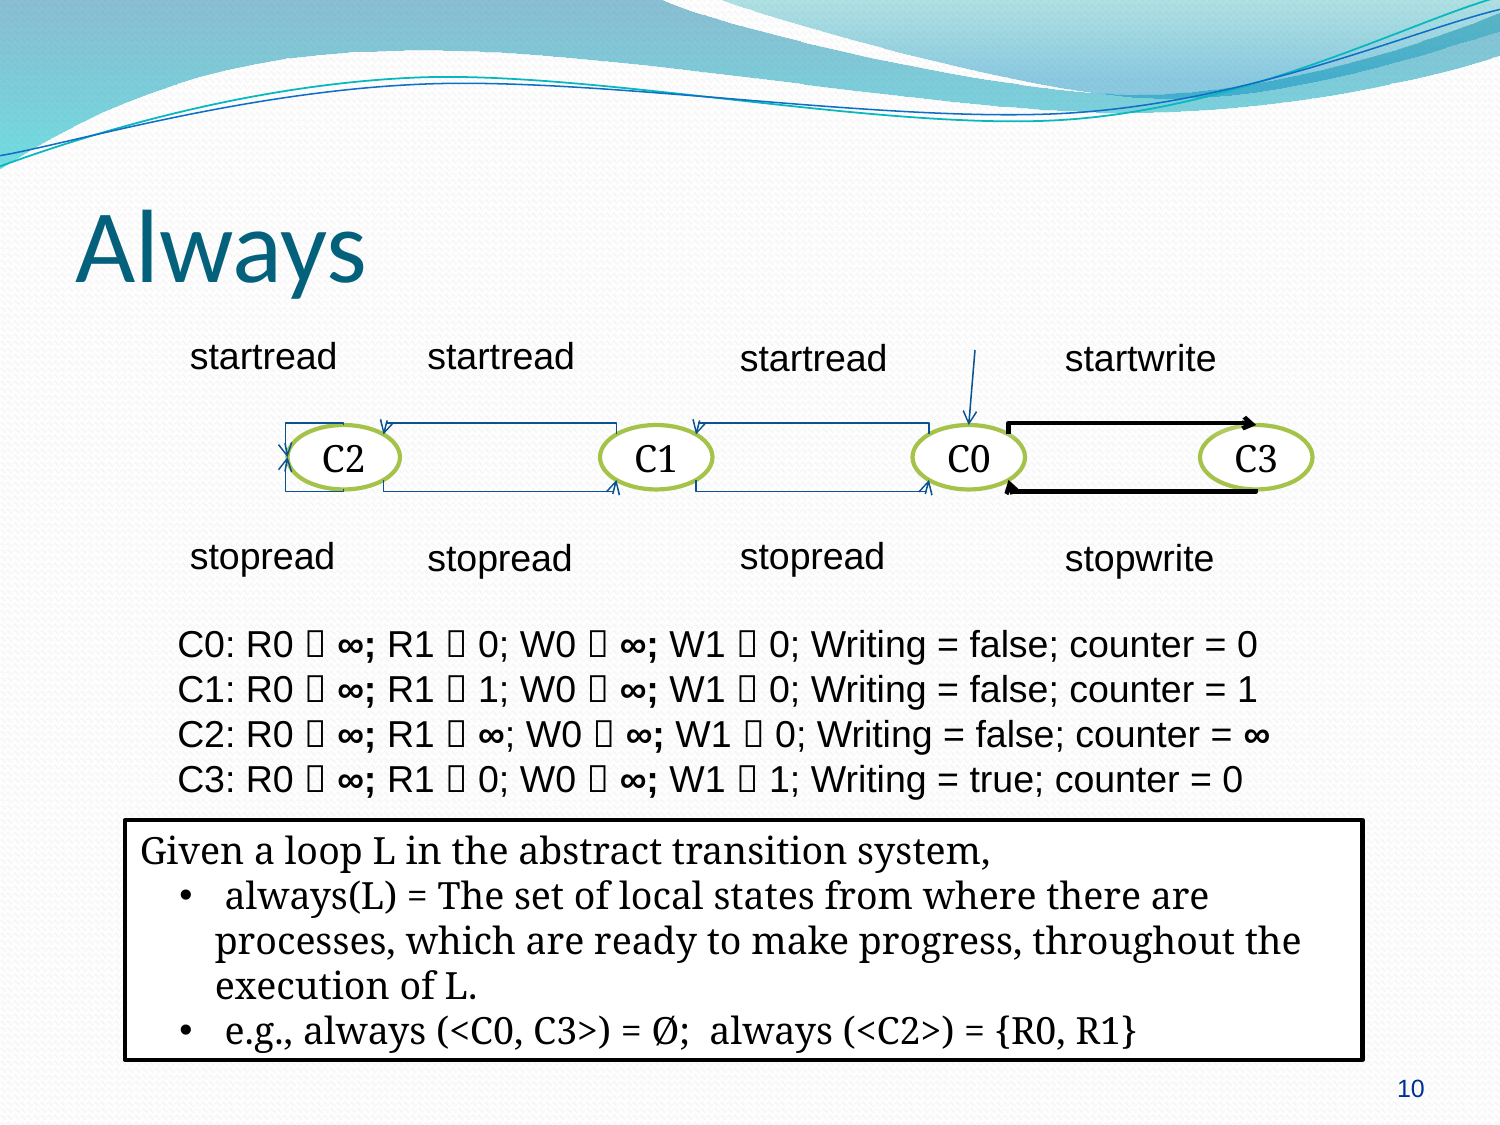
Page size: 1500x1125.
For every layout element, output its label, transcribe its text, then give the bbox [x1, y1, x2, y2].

slide_number 10 [1299, 1042, 1425, 1103]
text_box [934, 384, 1010, 391]
title Always [74, 115, 1426, 304]
text_box Given a loop L in the abstract transition system, always(L) = The set of local states from where there are processes, which are ready to make progress, throughout the execution of L. e.g., always (<C0, C3>) = Ø; always (<C2>) = {R0, R1} [123, 818, 1365, 1062]
text_box C0: R0  ∞; R1  0; W0  ∞; W1  0; Writing = false; counter = 0 C1: R0  ∞; R1  1; W0  ∞; W1  0; Writing = false; counter = 1 C2: R0  ∞; R1  ∞; W0  ∞; W1  0; Writing = false; counter = ∞ C3: R0  ∞; R1  0; W0  ∞; W1  1; Writing = true; counter = 0 [162, 612, 1350, 808]
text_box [174, 324, 1313, 588]
